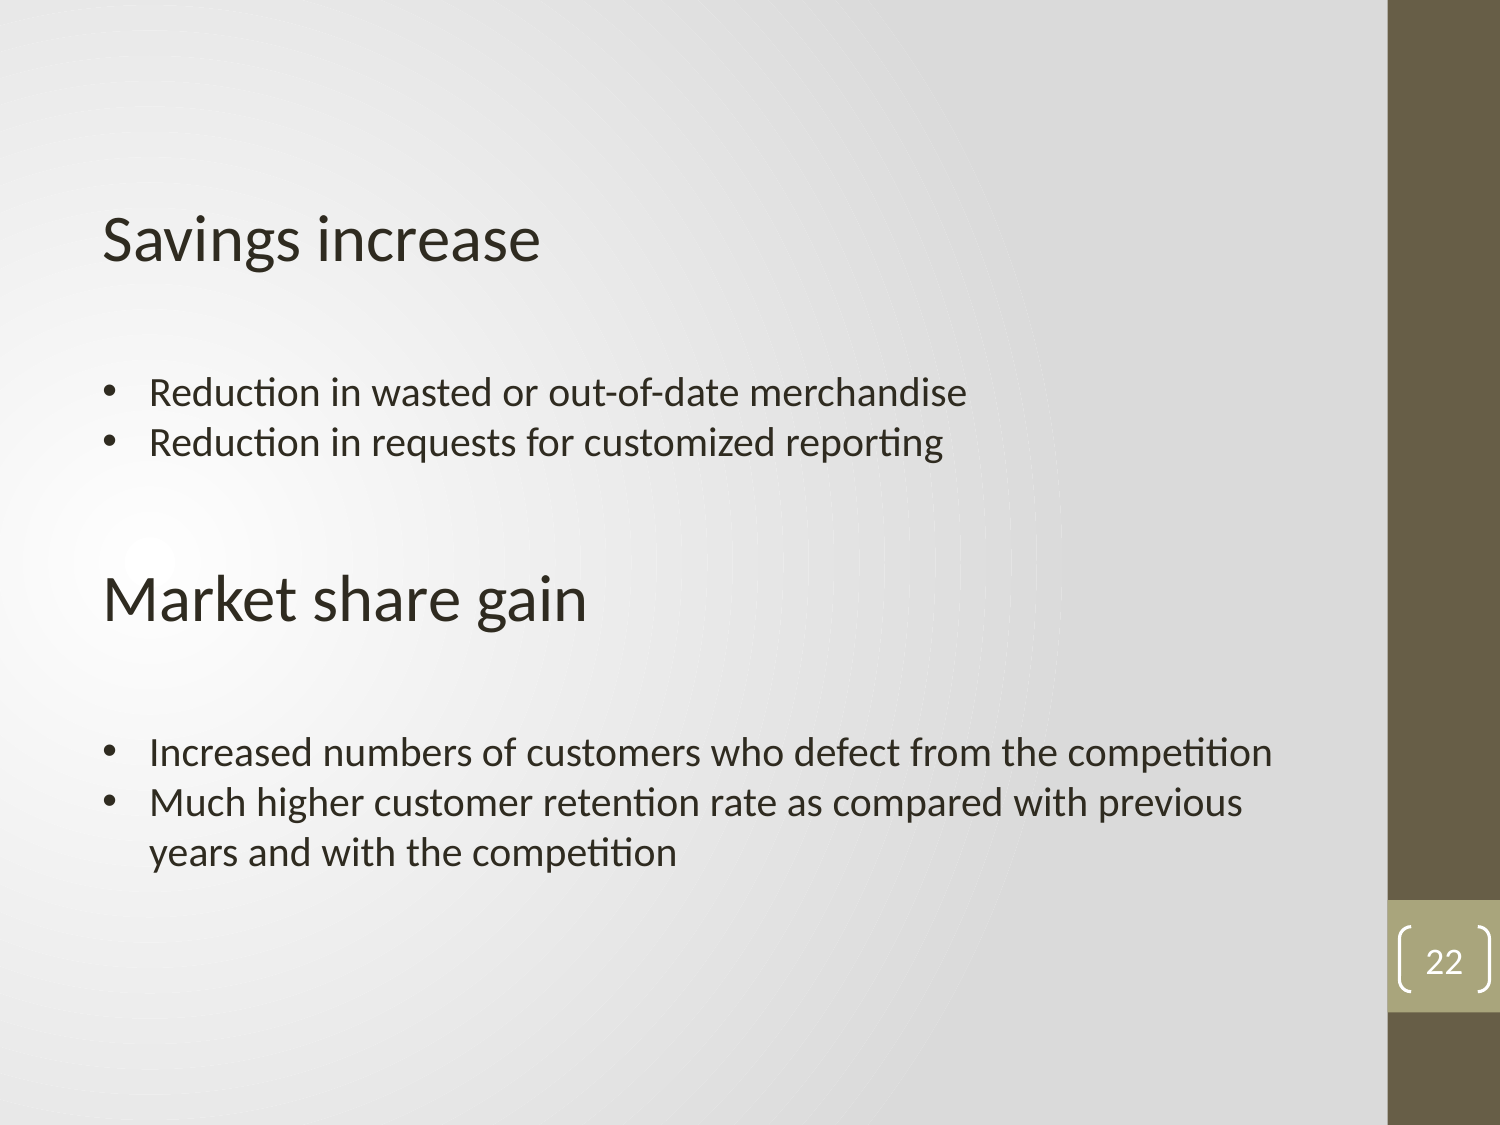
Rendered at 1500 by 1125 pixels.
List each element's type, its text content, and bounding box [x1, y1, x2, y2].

slide_number 22 [1397, 925, 1492, 994]
text_box Savings increase Reduction in wasted or out-of-date merchandise Reduction in requests for customized reporting Market share gain Increased numbers of customers who defect from the competition Much higher customer retention rate as compared with previous years and with the competition [87, 187, 1350, 883]
